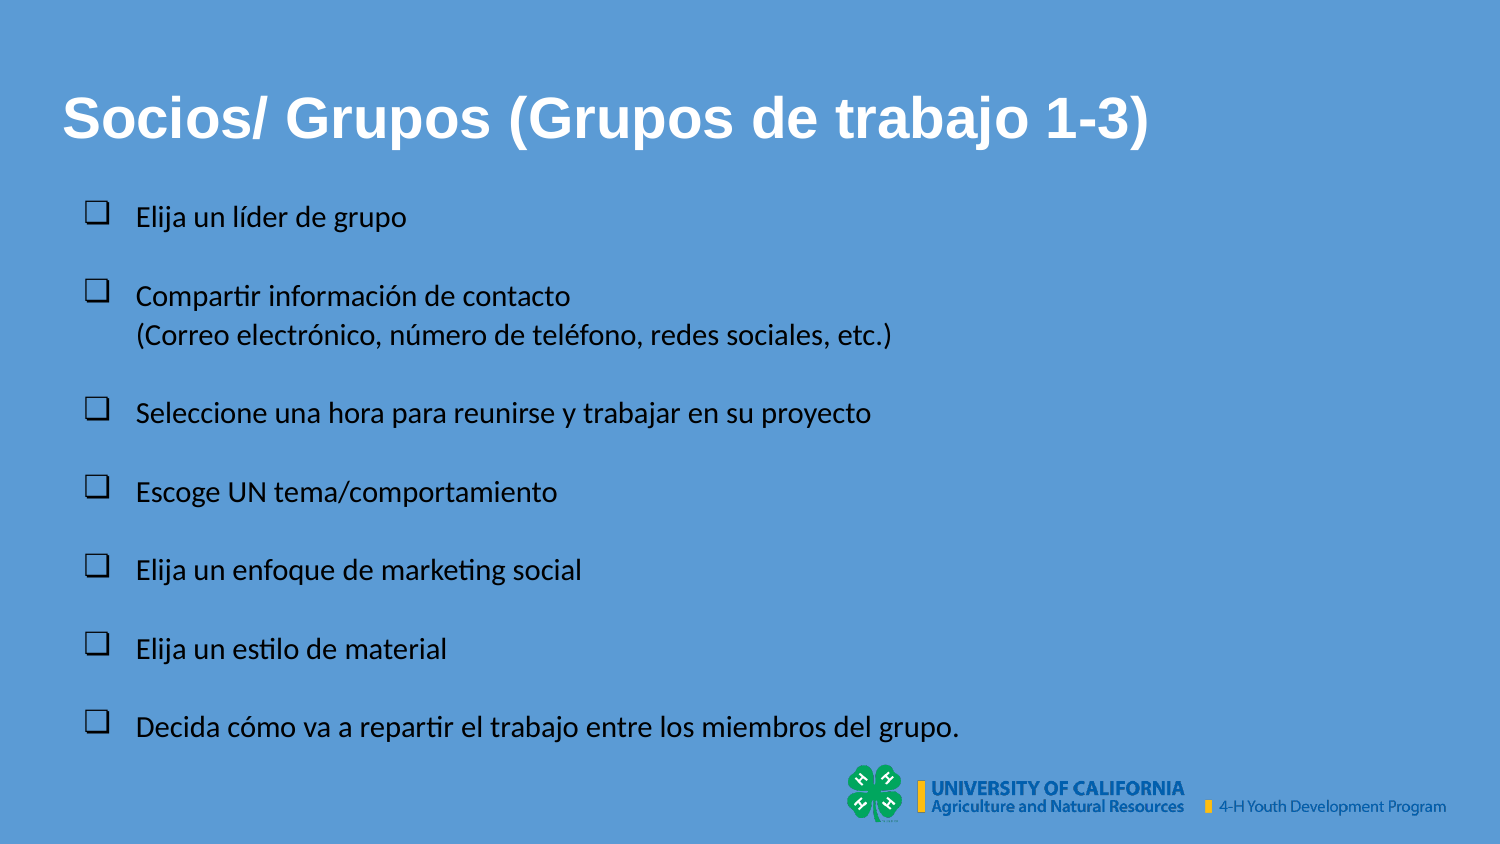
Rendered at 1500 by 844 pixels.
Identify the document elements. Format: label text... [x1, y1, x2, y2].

title Socios/ Grupos (Grupos de trabajo 1-3) [51, 72, 1449, 167]
picture [844, 760, 1451, 825]
list Elija un líder de grupo Compartir información de contacto (Correo electrónico, número de teléfono, redes sociales, etc.) Seleccione una hora para reunirse y trabajar en su proyecto Escoge UN tema/comportamiento Elija un enfoque de marketing social Elija un estilo de material Decida cómo va a repartir el trabajo entre los miembros del grupo. [51, 189, 1449, 750]
